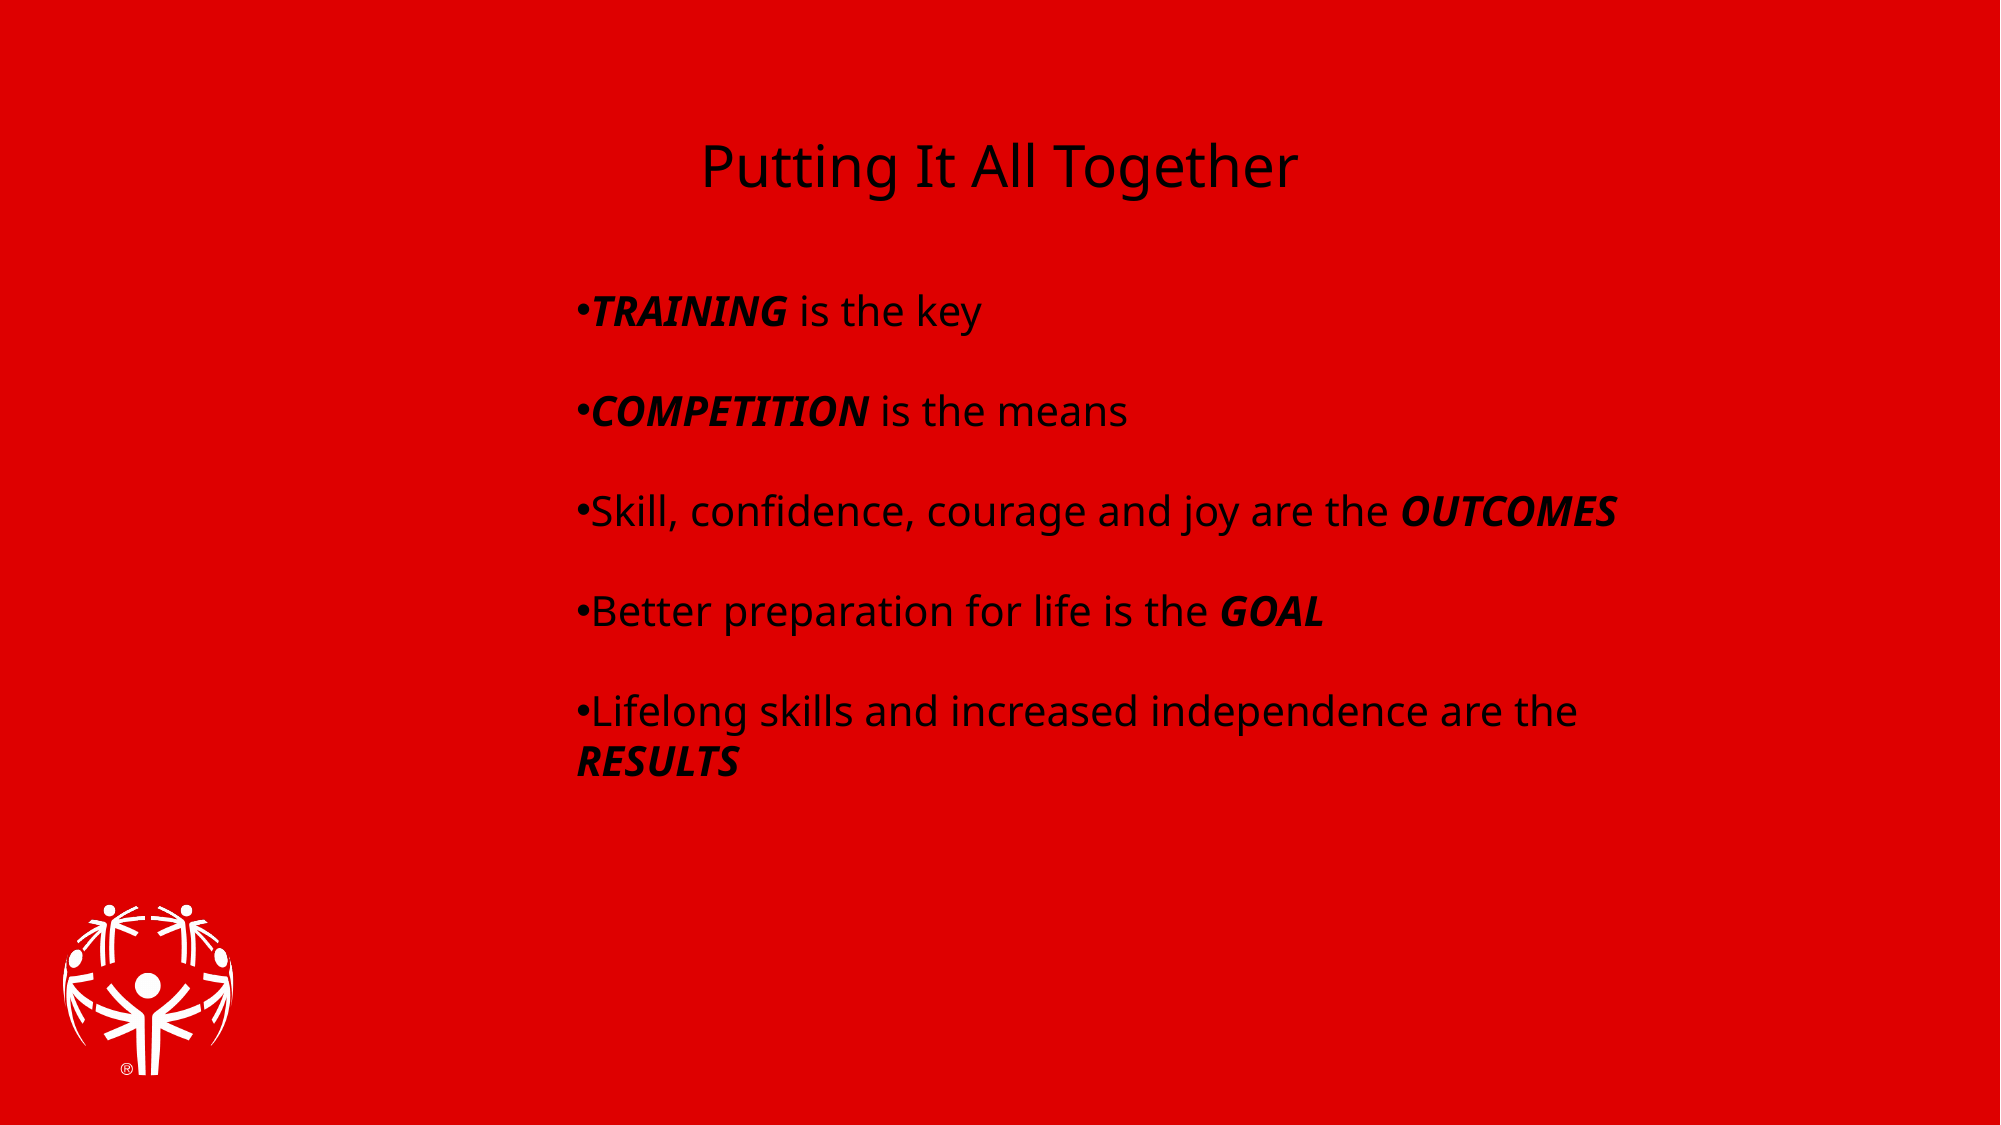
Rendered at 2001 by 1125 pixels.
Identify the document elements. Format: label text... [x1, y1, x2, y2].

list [0, 881, 287, 1098]
text_box TRAINING is the key COMPETITION is the means Skill, confidence, courage and joy are the OUTCOMES Better preparation for life is the GOAL Lifelong skills and increased independence are the RESULTS [561, 277, 1666, 793]
title Putting It All Together [137, 59, 1863, 278]
